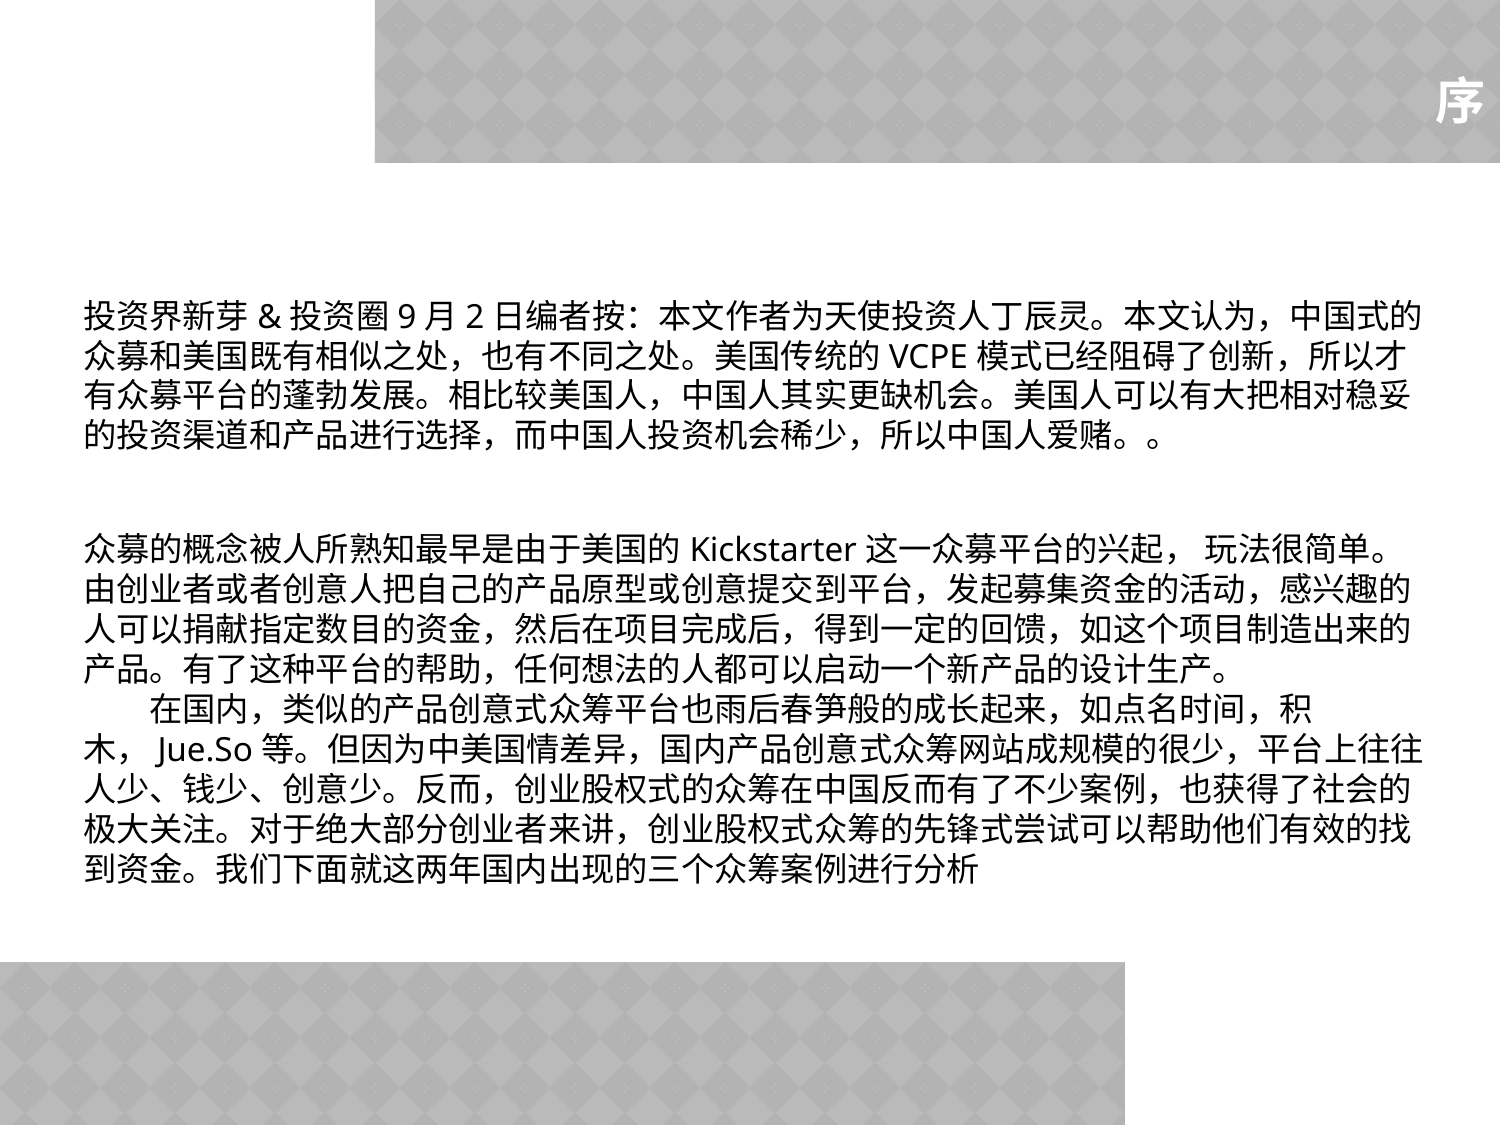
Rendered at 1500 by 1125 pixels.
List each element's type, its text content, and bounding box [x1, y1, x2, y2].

text_box 序 [662, 61, 1500, 137]
text_box 众募的概念被人所熟知最早是由于美国的Kickstarter这一众募平台的兴起， 玩法很简单。 由创业者或者创意人把自己的产品原型或创意提交到平台，发起募集资金的活动，感兴趣的人可以捐献指定数目的资金，然后在项目完成后，得到一定的回馈，如这个项目制造出来的产品。有了这种平台的帮助，任何想法的人都可以启动一个新产品的设计生产。 在国内，类似的产品创意式众筹平台也雨后春笋般的成长起来，如点名时间，积木，Jue.So等。但因为中美国情差异，国内产品创意式众筹网站成规模的很少，平台上往往人少、钱少、创意少。反而，创业股权式的众筹在中国反而有了不少案例，也获得了社会的极大关注。对于绝大部分创业者来讲，创业股权式众筹的先锋式尝试可以帮助他们有效的找到资金。我们下面就这两年国内出现的三个众筹案例进行分析 [68, 521, 1450, 896]
text_box 投资界新芽&投资圈9月2日编者按：本文作者为天使投资人丁辰灵。本文认为，中国式的众募和美国既有相似之处，也有不同之处。美国传统的VCPE模式已经阻碍了创新，所以才有众募平台的蓬勃发展。相比较美国人，中国人其实更缺机会。美国人可以有大把相对稳妥的投资渠道和产品进行选择，而中国人投资机会稀少，所以中国人爱赌。。 [68, 287, 1450, 462]
